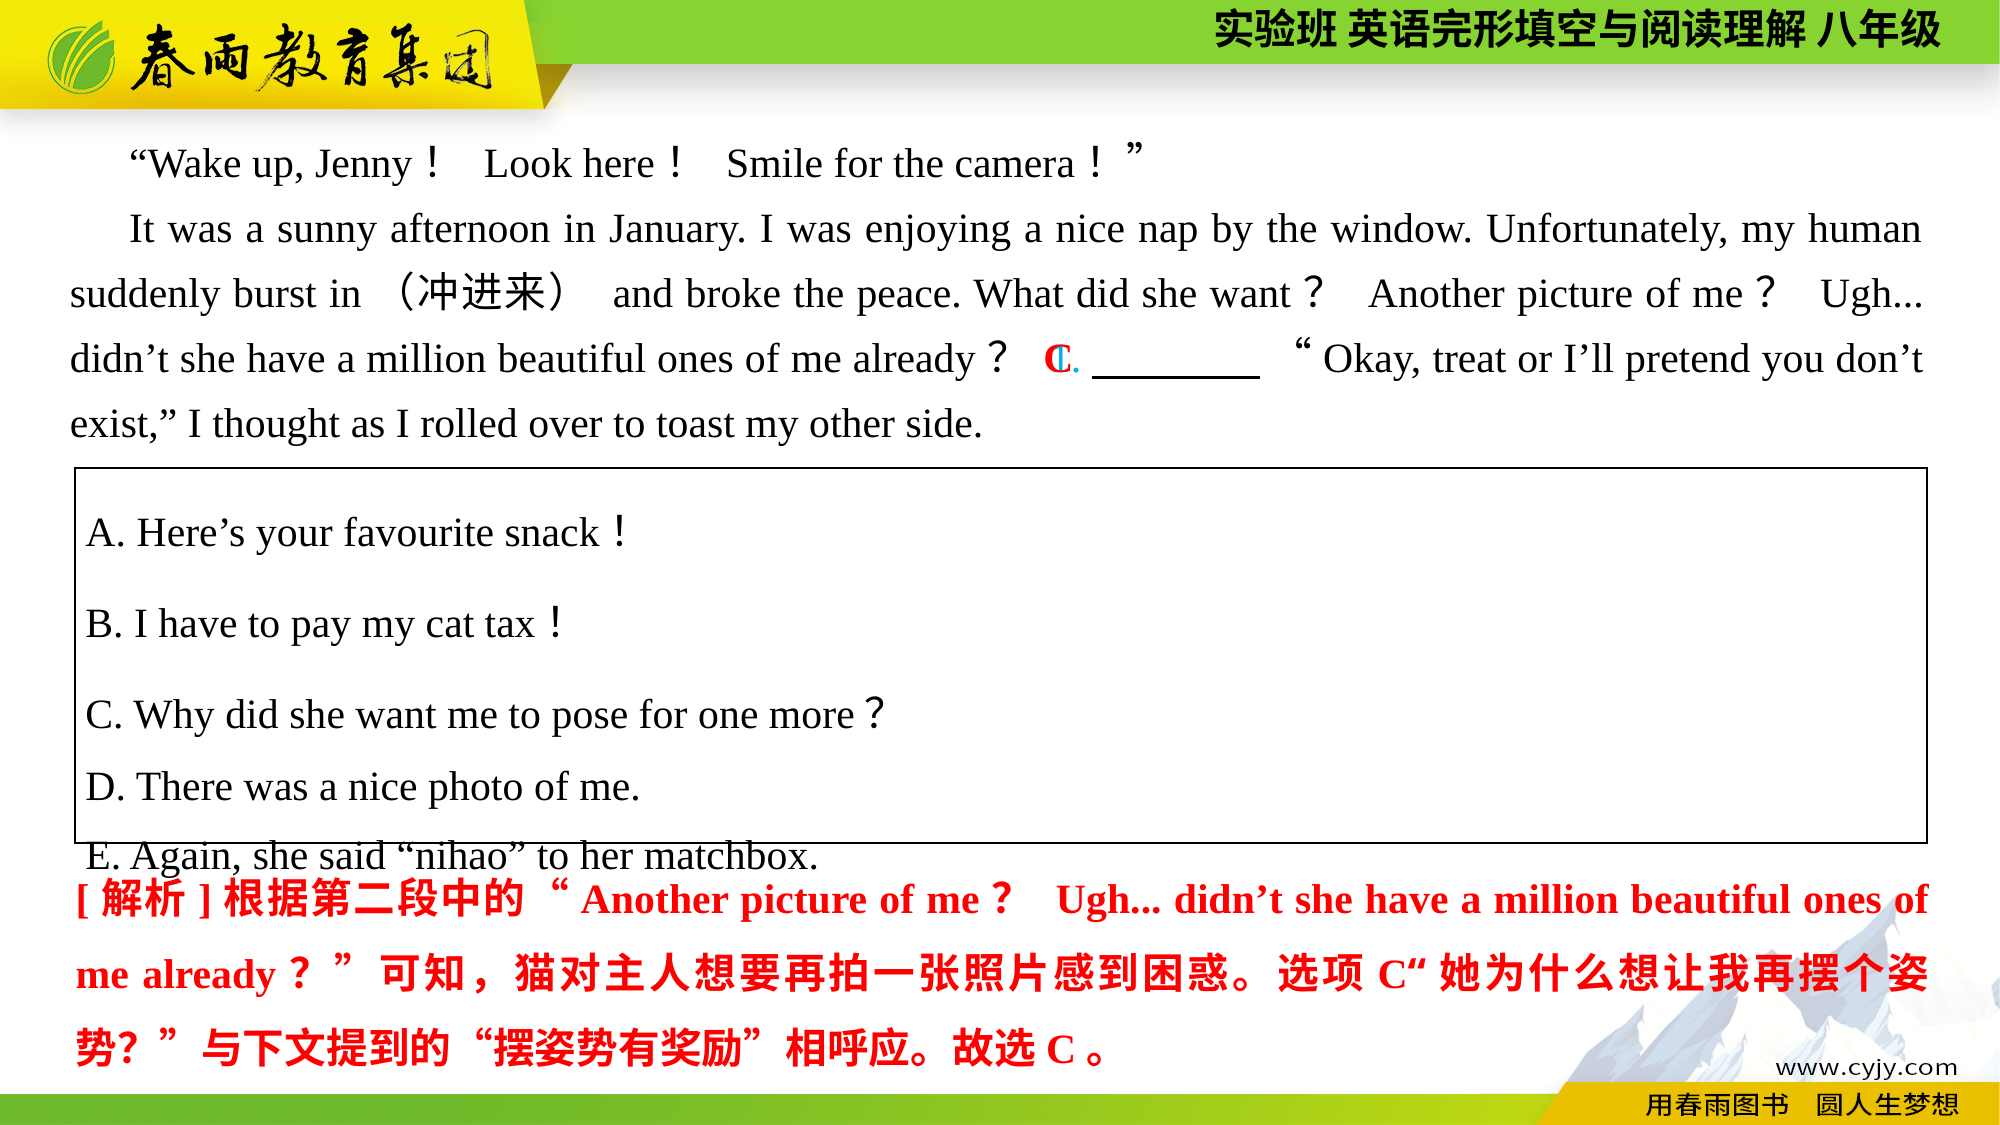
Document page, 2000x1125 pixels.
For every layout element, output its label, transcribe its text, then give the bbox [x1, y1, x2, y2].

picture [0, 0, 2000, 1125]
text_box C [1028, 308, 1089, 389]
table_header A. Here’s your favourite snack！ B. I have to pay my cat tax！ C. Why did she want me to pose for one more？ D. There was a nice photo of me. E. Again, she said “nihao” to her matchbox. [76, 469, 1926, 839]
text_box [解析]根据第二段中的“Another picture of me？ Ugh... didn’t she have a million beautiful ones of me already？”可知，猫对主人想要再拍一张照片感到困惑。选项C“她为什么想让我再摆个姿势？”与下文提到的“摆姿势有奖励”相呼应。故选C。 [60, 839, 1945, 1080]
list “Wake up, Jenny！ Look here！ Smile for the camera！” It was a sunny afternoon in January. I was enjoying a nice nap by the window. Unfortunately, my human suddenly burst in（冲进来） and broke the peace. What did she want？ Another picture of me？ Ugh... didn’t she have a million beautiful ones of me already？ 1. “Okay, treat or I’ll pretend you don’t exist,” I thought as I rolled over to toast my other side. [54, 113, 1939, 451]
